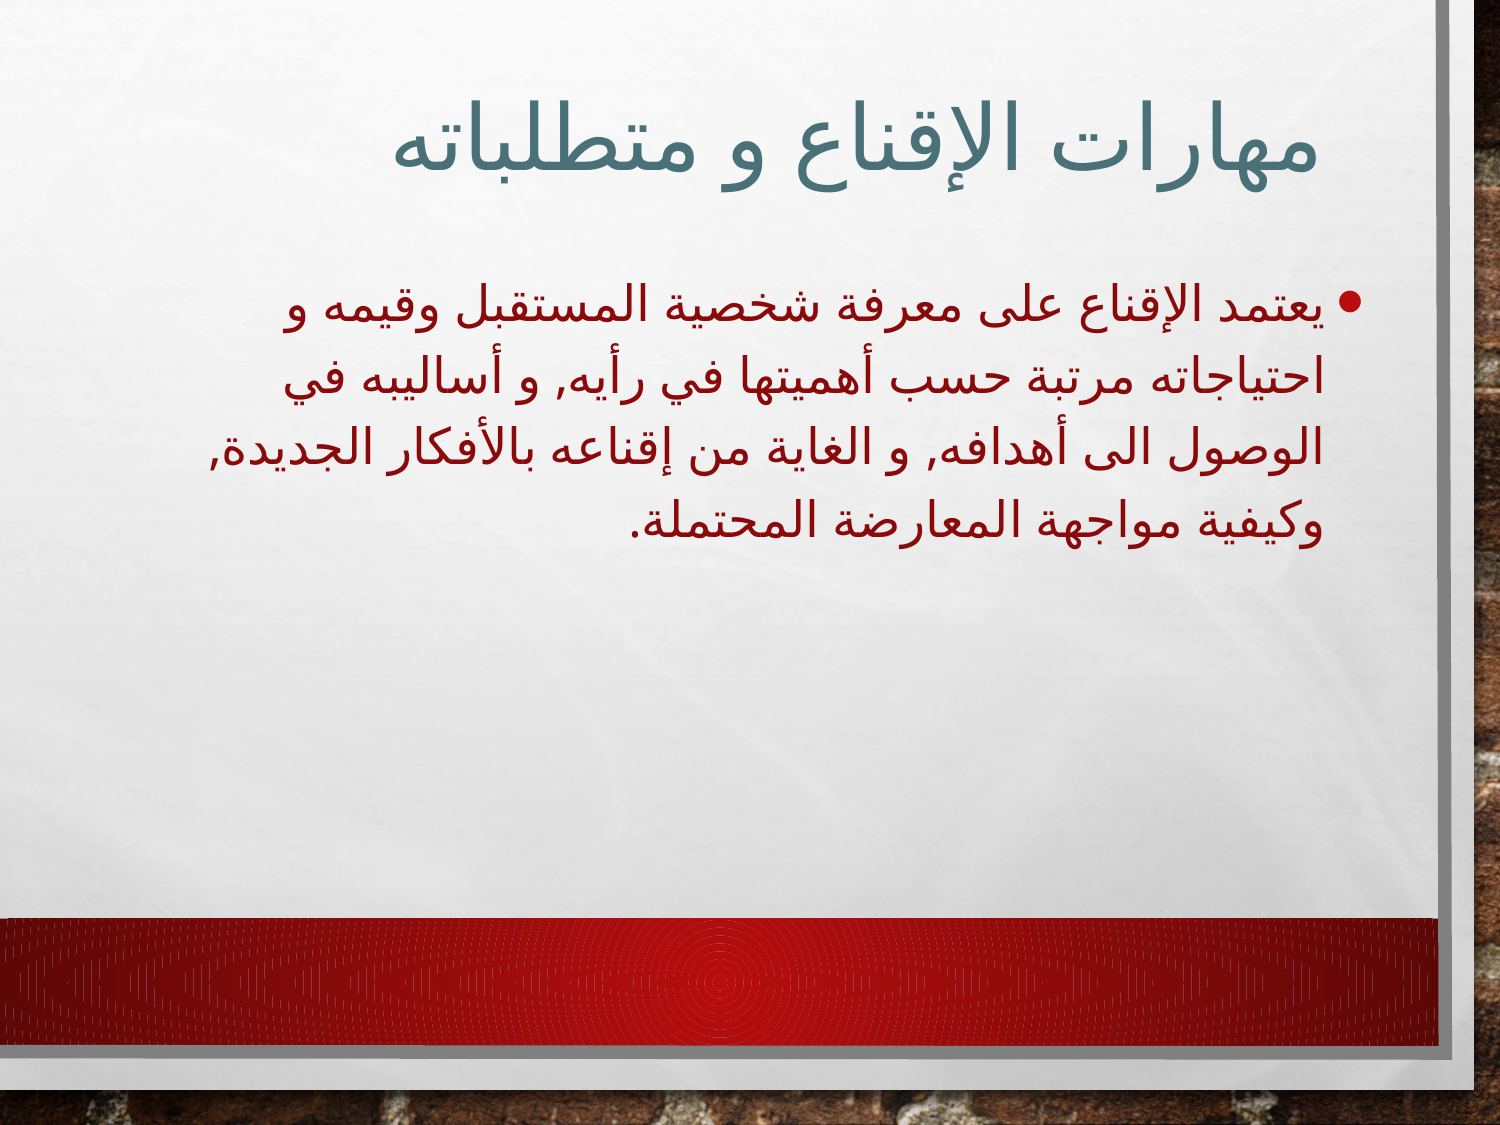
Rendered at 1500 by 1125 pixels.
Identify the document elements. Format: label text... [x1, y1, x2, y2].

list يعتمد الإقناع على معرفة شخصية المستقبل وقيمه و احتياجاته مرتبة حسب أهميتها في رأيه, و أساليبه في الوصول الى أهدافه, و الغاية من إقناعه بالأفكار الجديدة, وكيفية مواجهة المعارضة المحتملة. [100, 235, 1380, 571]
picture [0, 0, 1500, 1125]
title مهارات الإقناع و متطلباته [84, 46, 1364, 236]
